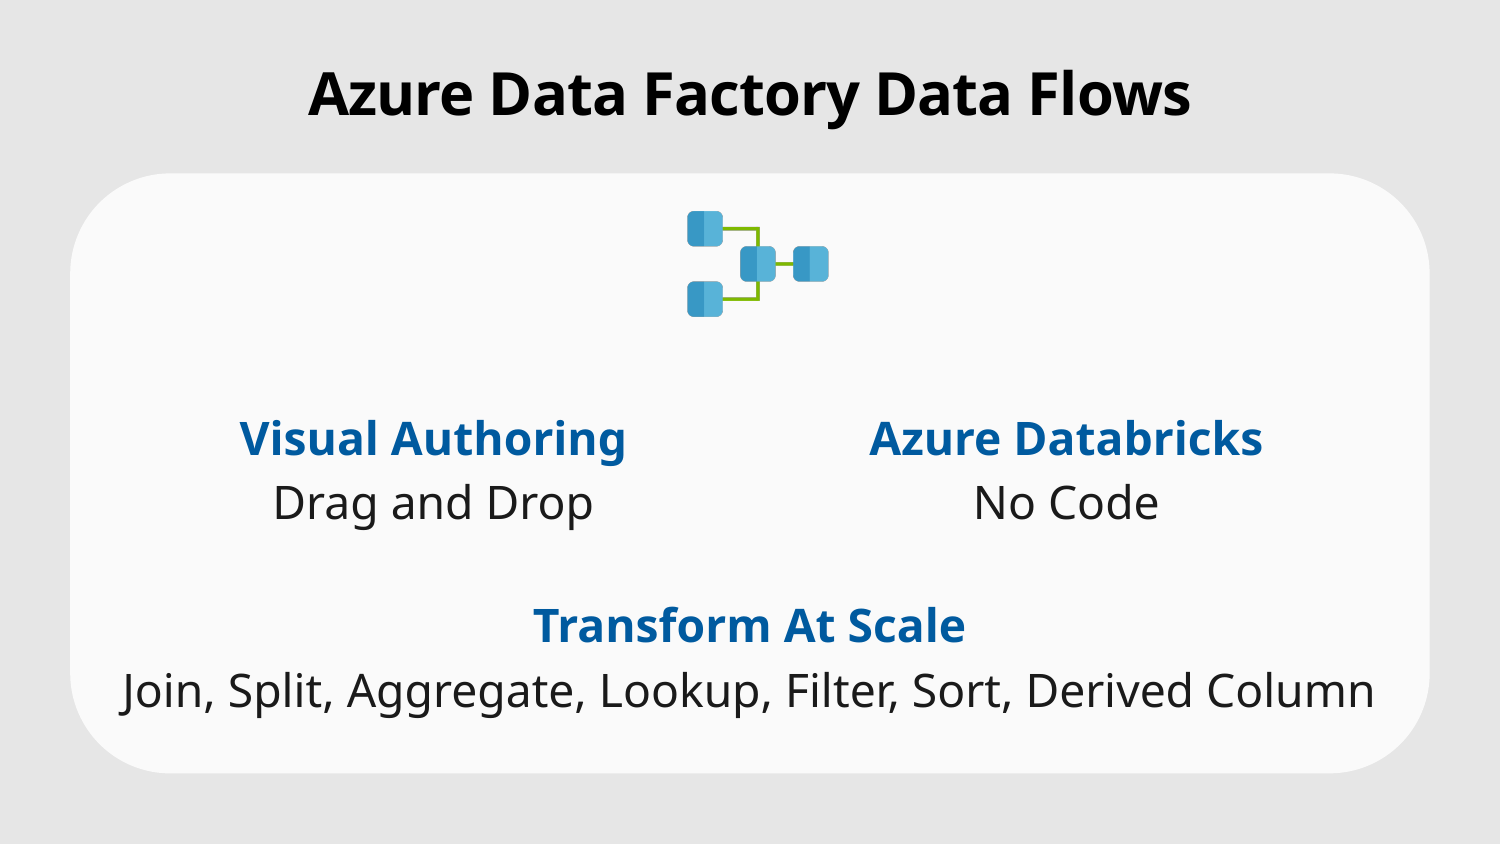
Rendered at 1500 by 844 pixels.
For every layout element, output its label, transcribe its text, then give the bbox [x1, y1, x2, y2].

text_box Transform At Scale Join, Split, Aggregate, Lookup, Filter, Sort, Derived Column [116, 562, 1383, 750]
picture [660, 173, 840, 352]
text_box ETL / ELT [69, 172, 1431, 775]
text_box Visual Authoring Drag and Drop [117, 375, 750, 562]
title Azure Data Factory Data Flows [70, 56, 1430, 127]
text_box Azure Databricks No Code [750, 375, 1383, 562]
